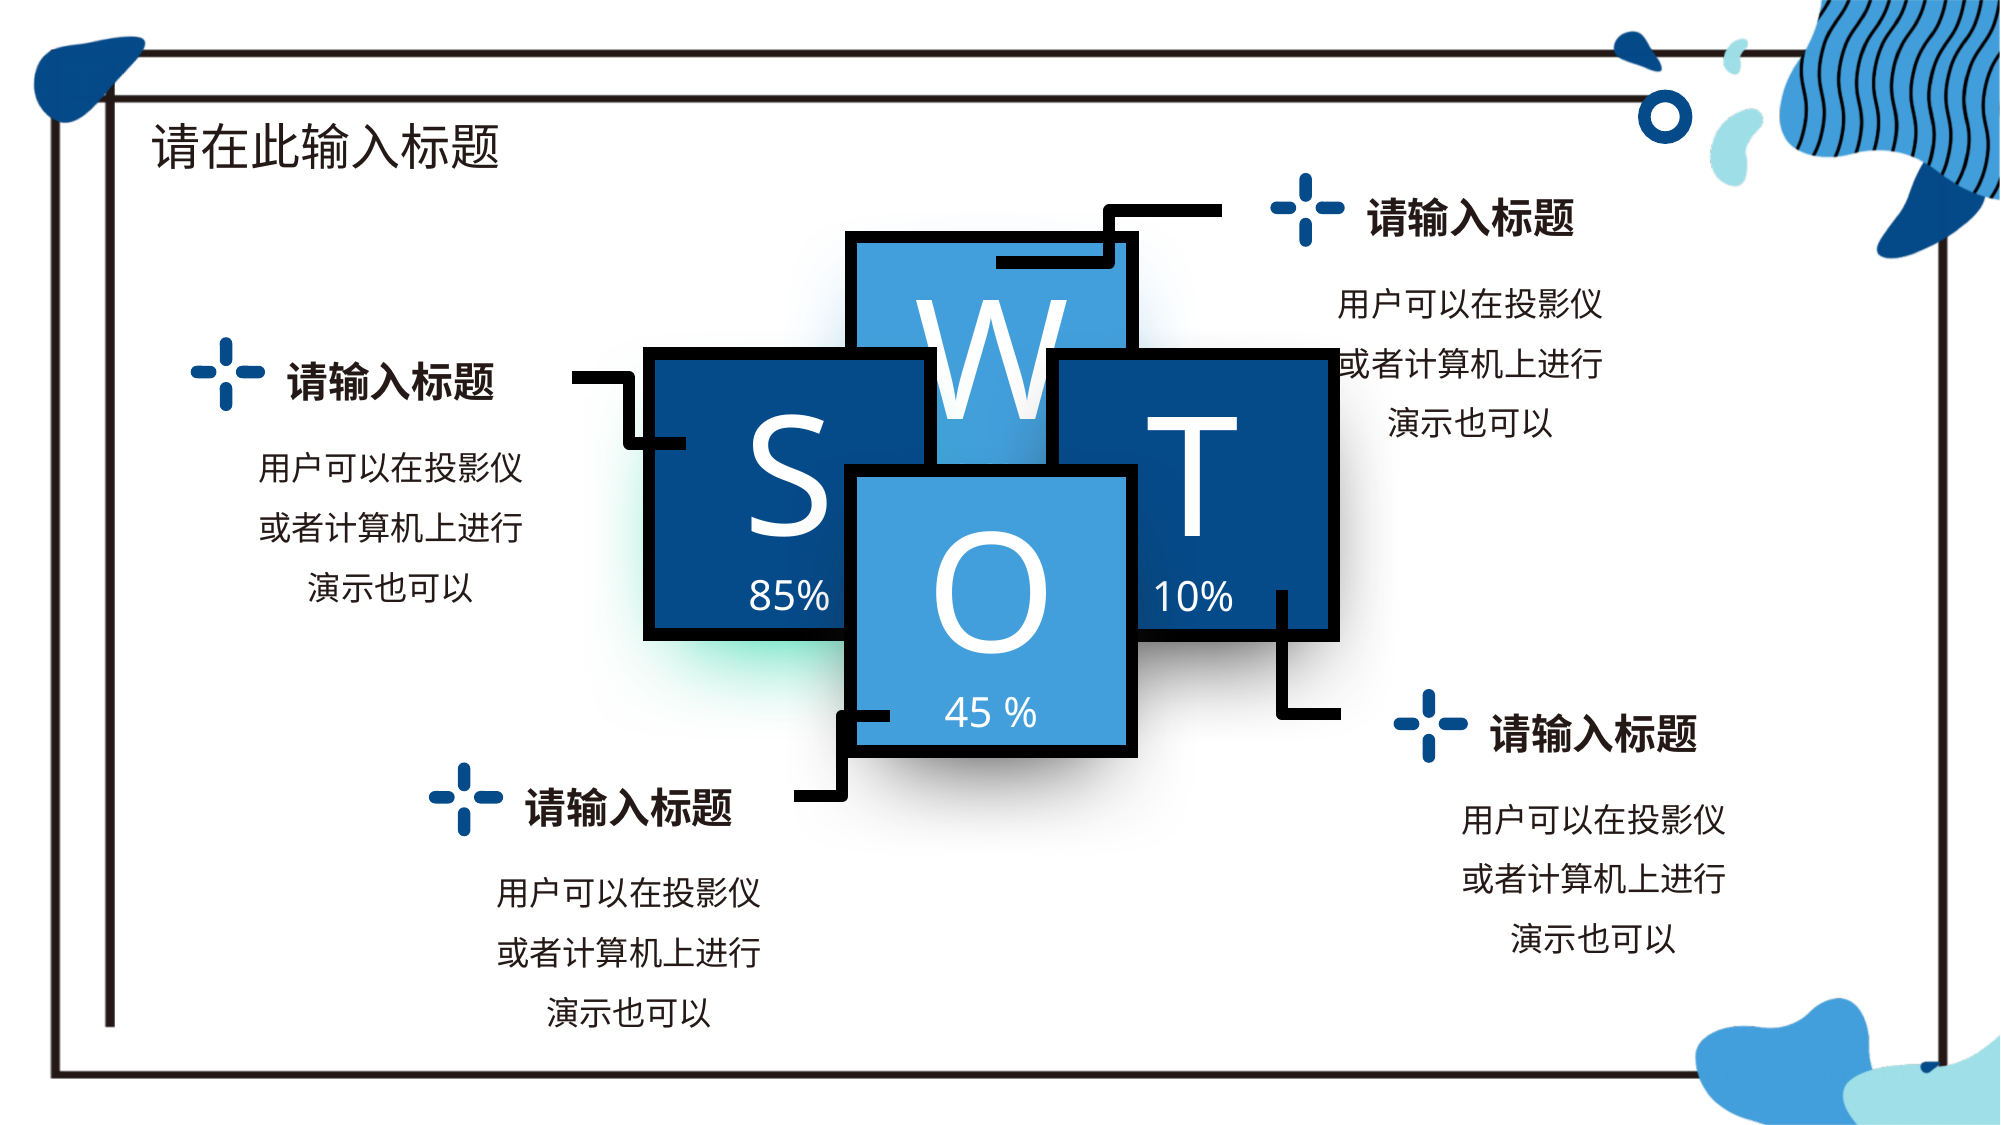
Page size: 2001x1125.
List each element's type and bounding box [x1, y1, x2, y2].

text_box [572, 210, 1400, 860]
picture [0, 0, 1688, 1113]
picture [1689, 931, 2000, 1124]
text_box [1266, 179, 1676, 453]
picture [1400, 0, 2000, 930]
text_box [186, 343, 596, 617]
text_box [424, 768, 834, 1042]
text_box [1389, 695, 1799, 969]
